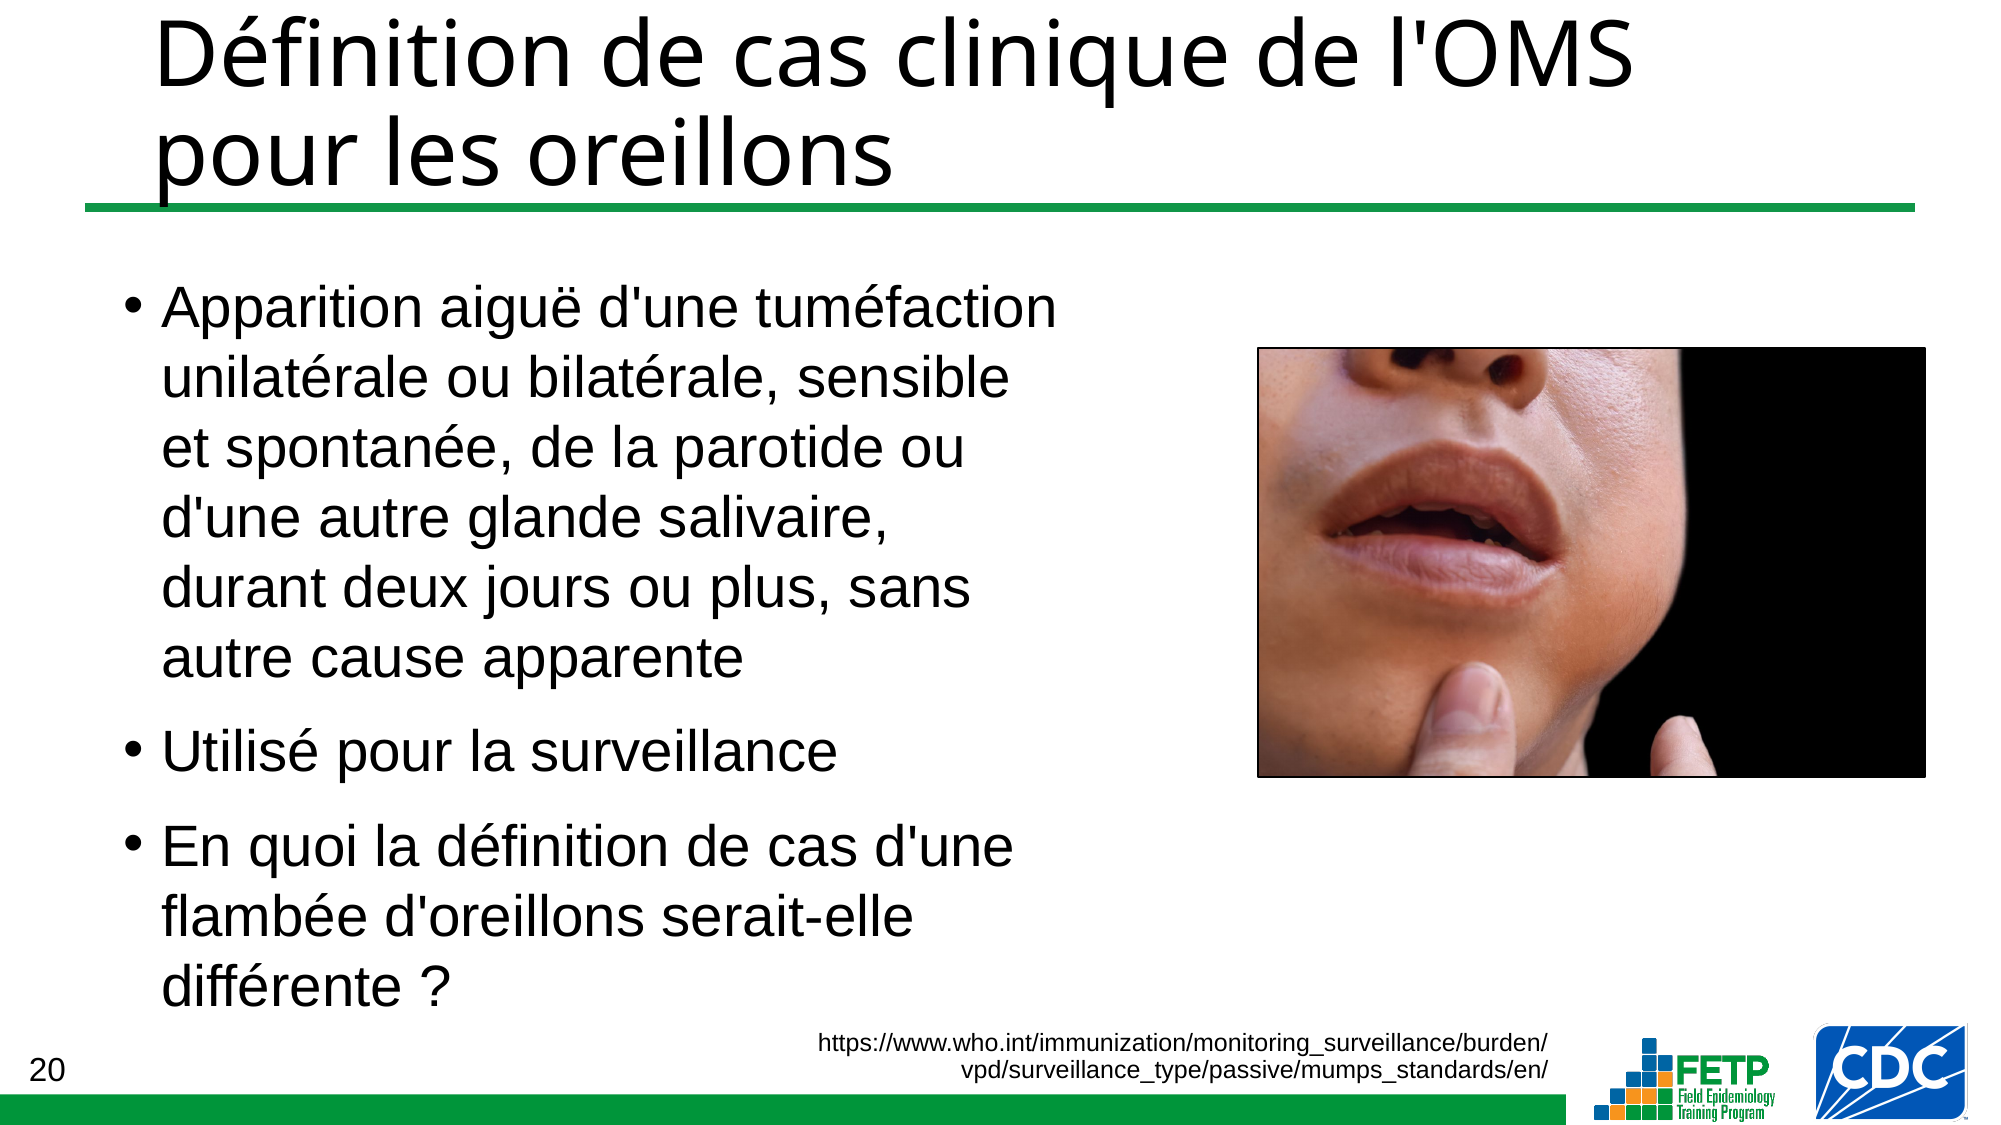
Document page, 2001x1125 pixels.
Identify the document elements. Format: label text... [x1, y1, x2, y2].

picture [1259, 348, 1924, 777]
picture [1594, 1038, 1775, 1122]
list Apparition aiguë d'une tuméfaction unilatérale ou bilatérale, sensible et spontanée, de la parotide ou d'une autre glande salivaire, durant deux jours ou plus, sans autre cause apparente Utilisé pour la surveillance En quoi la définition de cas d'une flambée d'oreillons serait-elle différente ? [108, 261, 1079, 1023]
title Définition de cas clinique de l'OMS pour les oreillons [137, 0, 1863, 207]
picture [1813, 1023, 1968, 1122]
list https://www.who.int/immunization/monitoring_surveillance/burden/vpd/surveillance_type/passive/mumps_standards/en/ [781, 1022, 1565, 1058]
